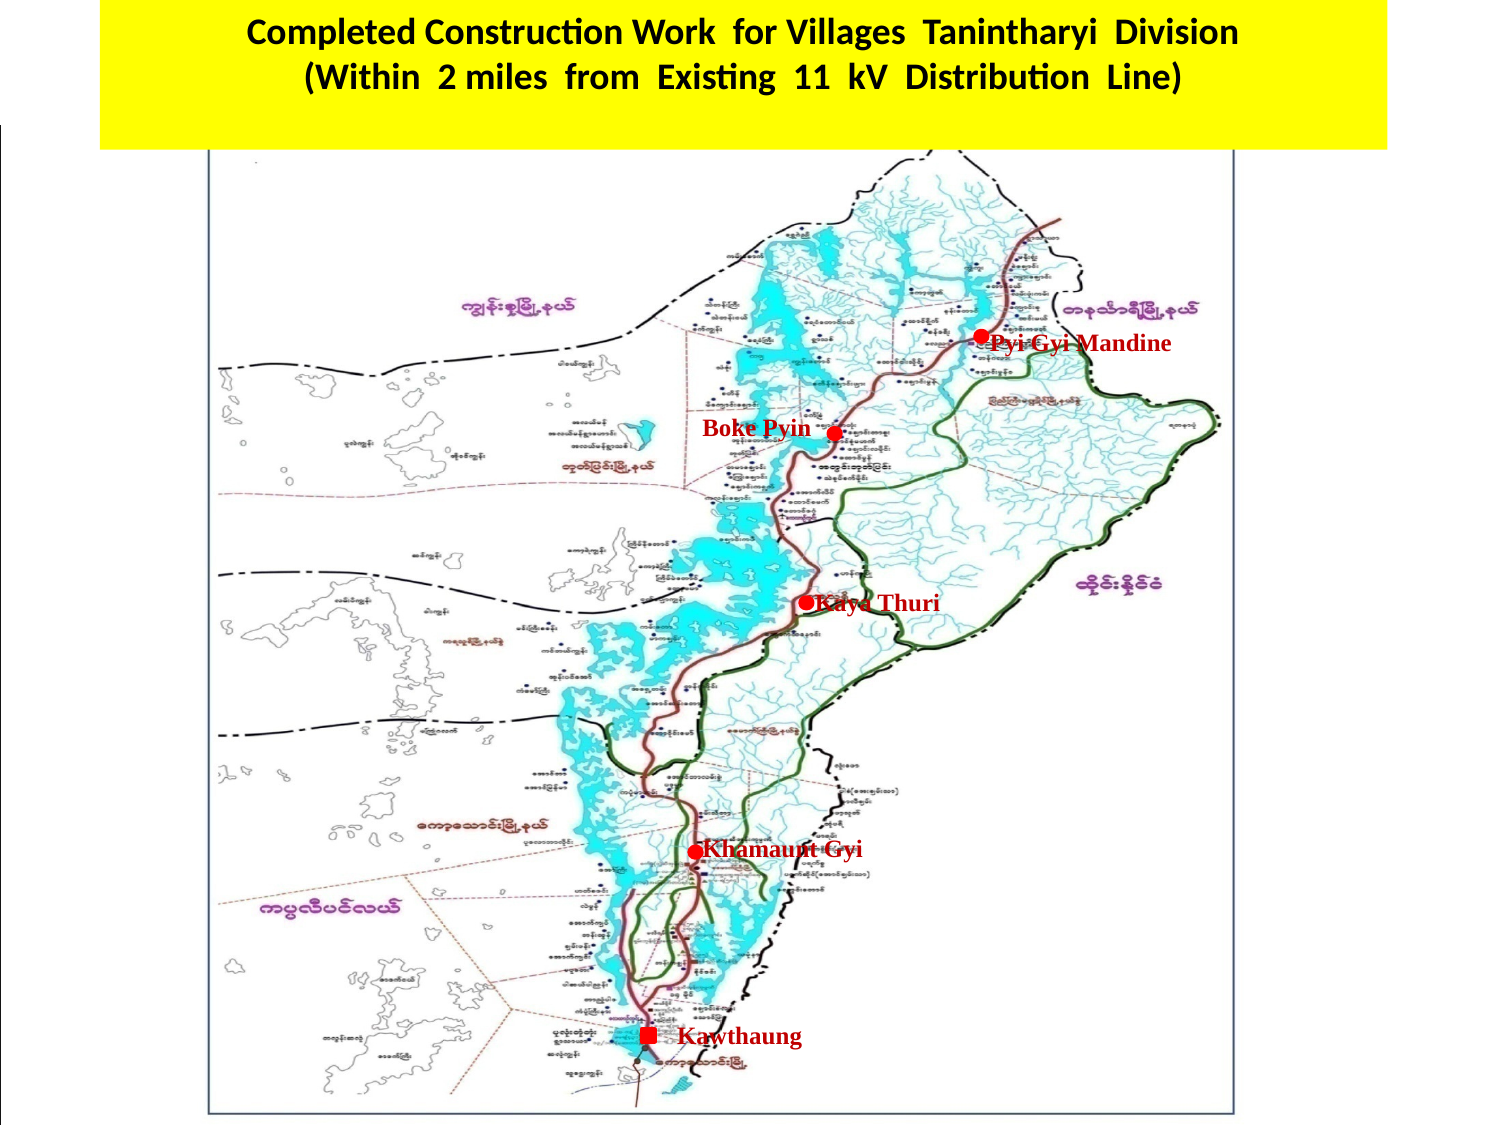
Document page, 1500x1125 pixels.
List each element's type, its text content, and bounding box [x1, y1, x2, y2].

picture [0, 124, 1500, 1125]
text_box Completed Construction Work for Villages Tanintharyi Division (Within 2 miles from Existing 11 kV Distribution Line) [99, 0, 1388, 123]
